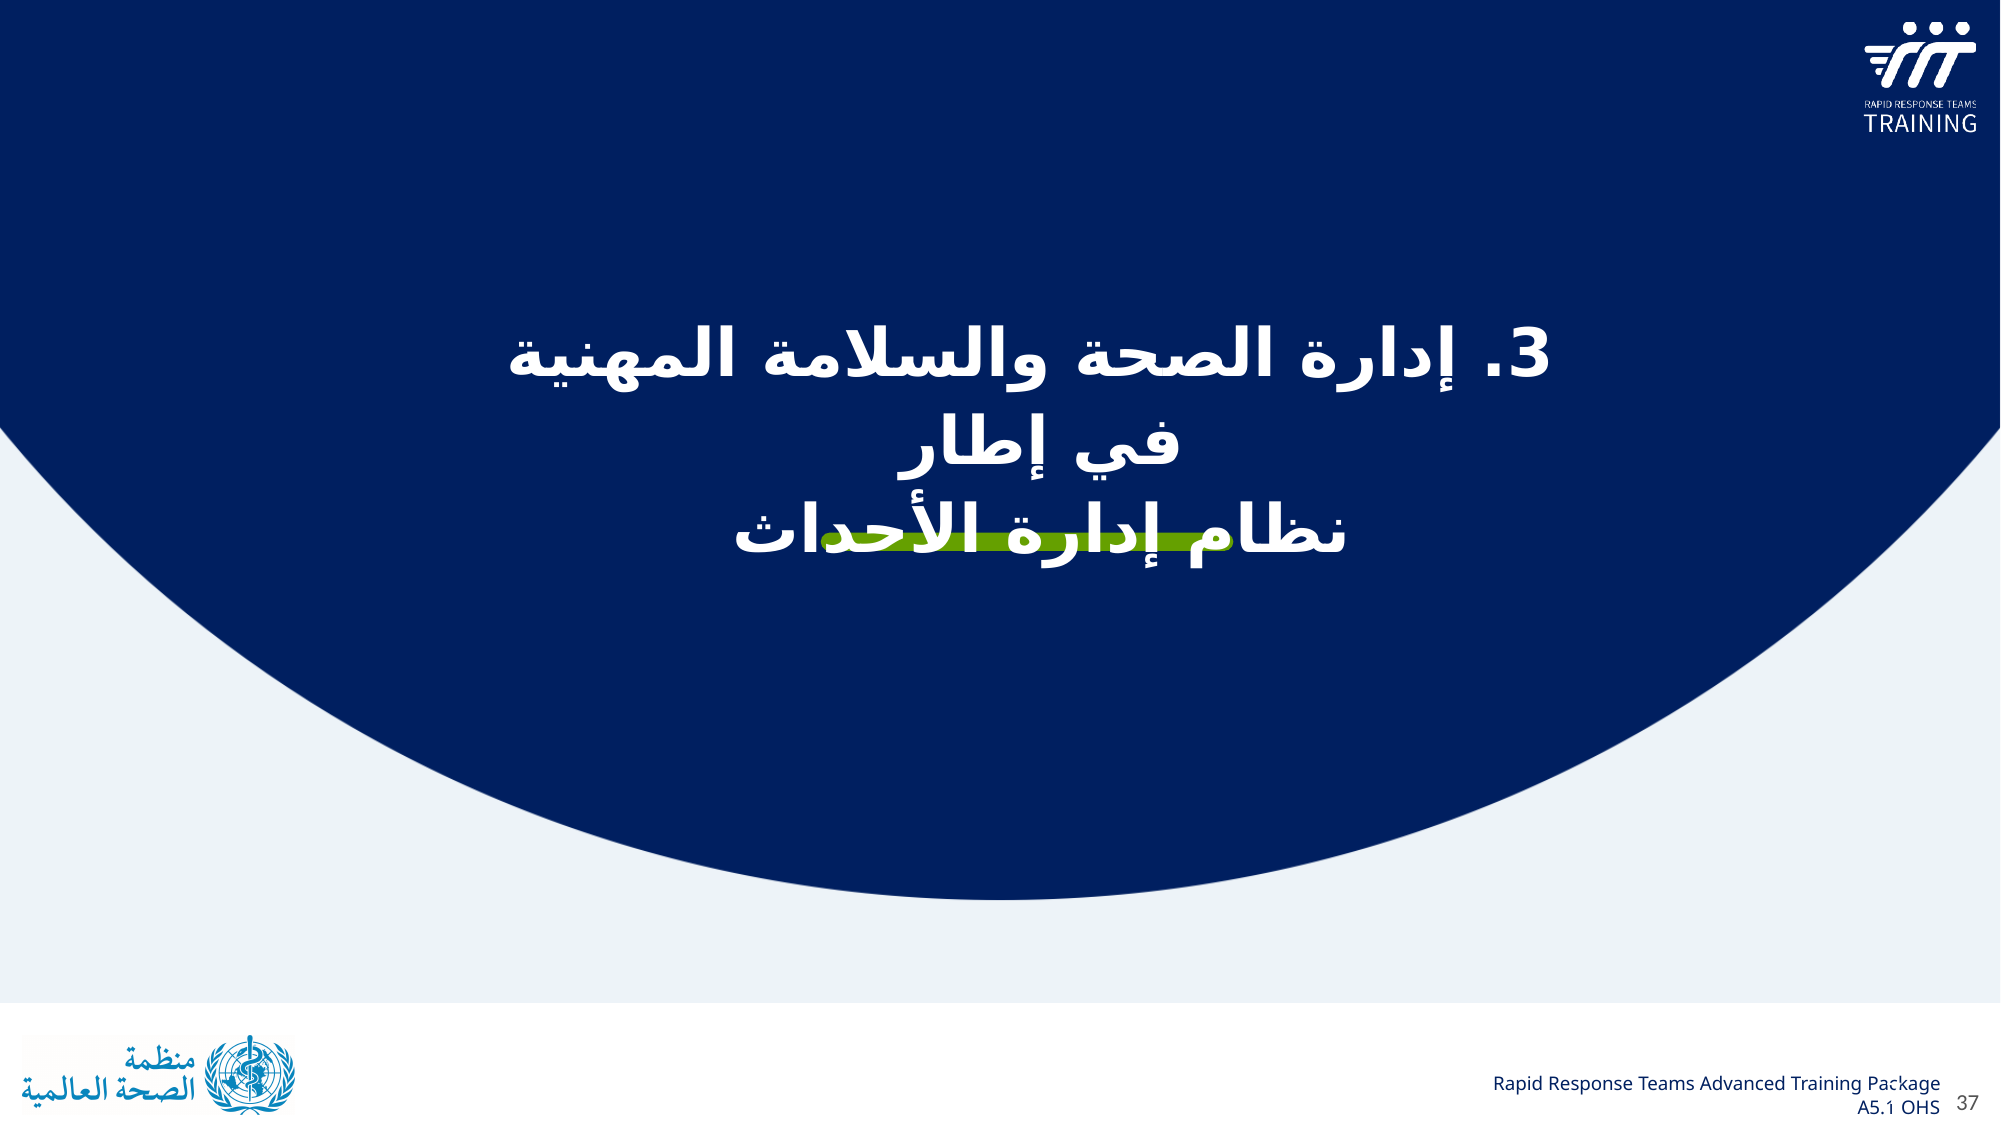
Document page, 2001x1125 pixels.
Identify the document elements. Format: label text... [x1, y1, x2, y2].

picture [252, 1050, 258, 1059]
list 3. إدارة الصحة والسلامة المهنية في إطار نظام إدارة الأحداث [445, 262, 1615, 694]
picture [0, 0, 2001, 1003]
picture [22, 1035, 295, 1115]
slide_number 37 [1882, 1037, 1930, 1092]
